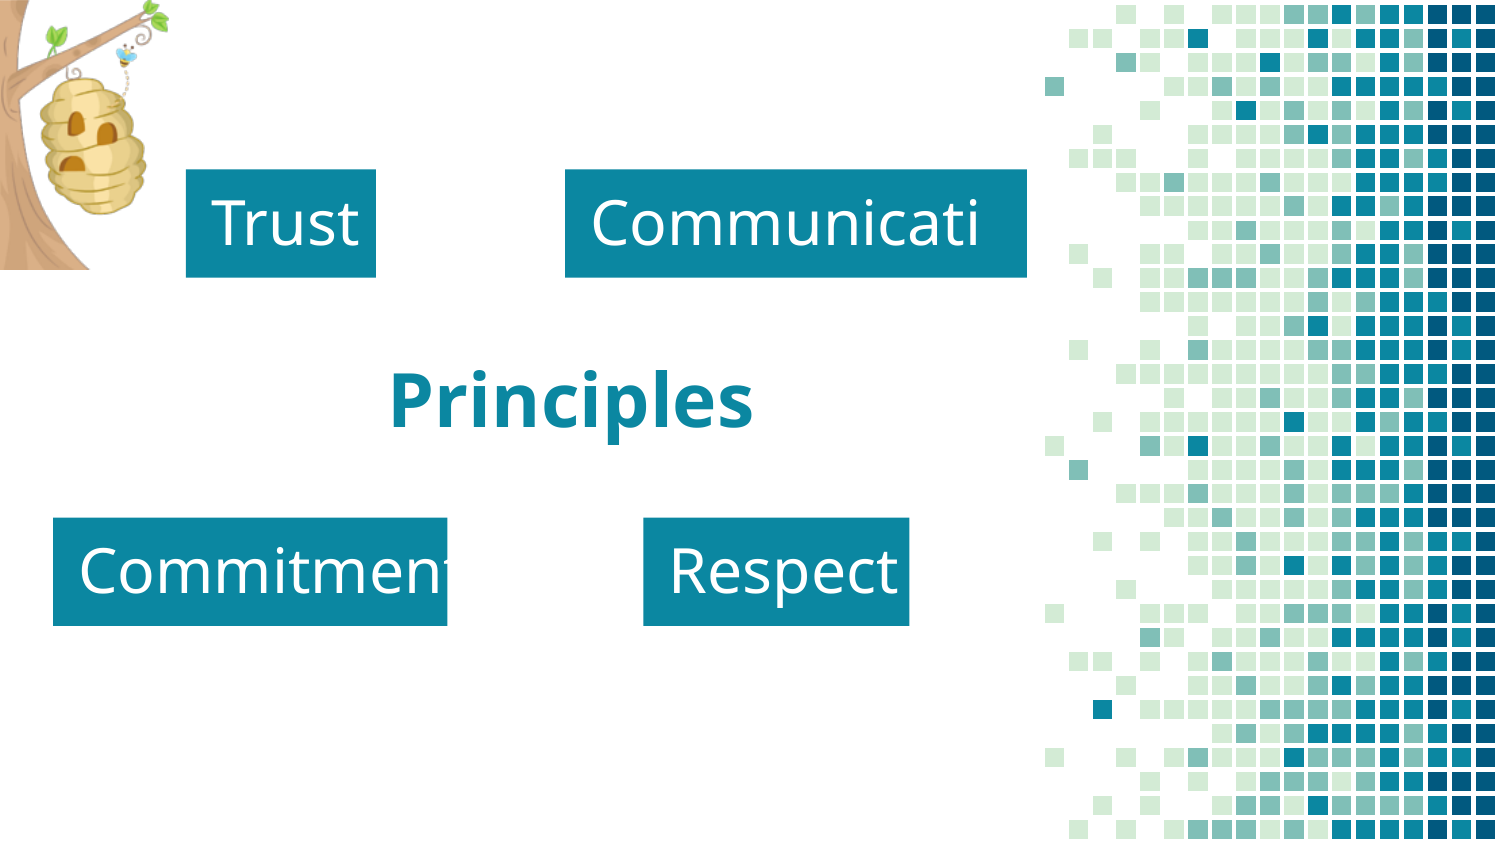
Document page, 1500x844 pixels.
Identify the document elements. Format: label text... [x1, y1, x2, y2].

title Principles [372, 331, 796, 458]
picture [0, 0, 169, 270]
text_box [52, 516, 510, 627]
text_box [564, 167, 1028, 278]
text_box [185, 167, 377, 278]
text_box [643, 516, 949, 627]
